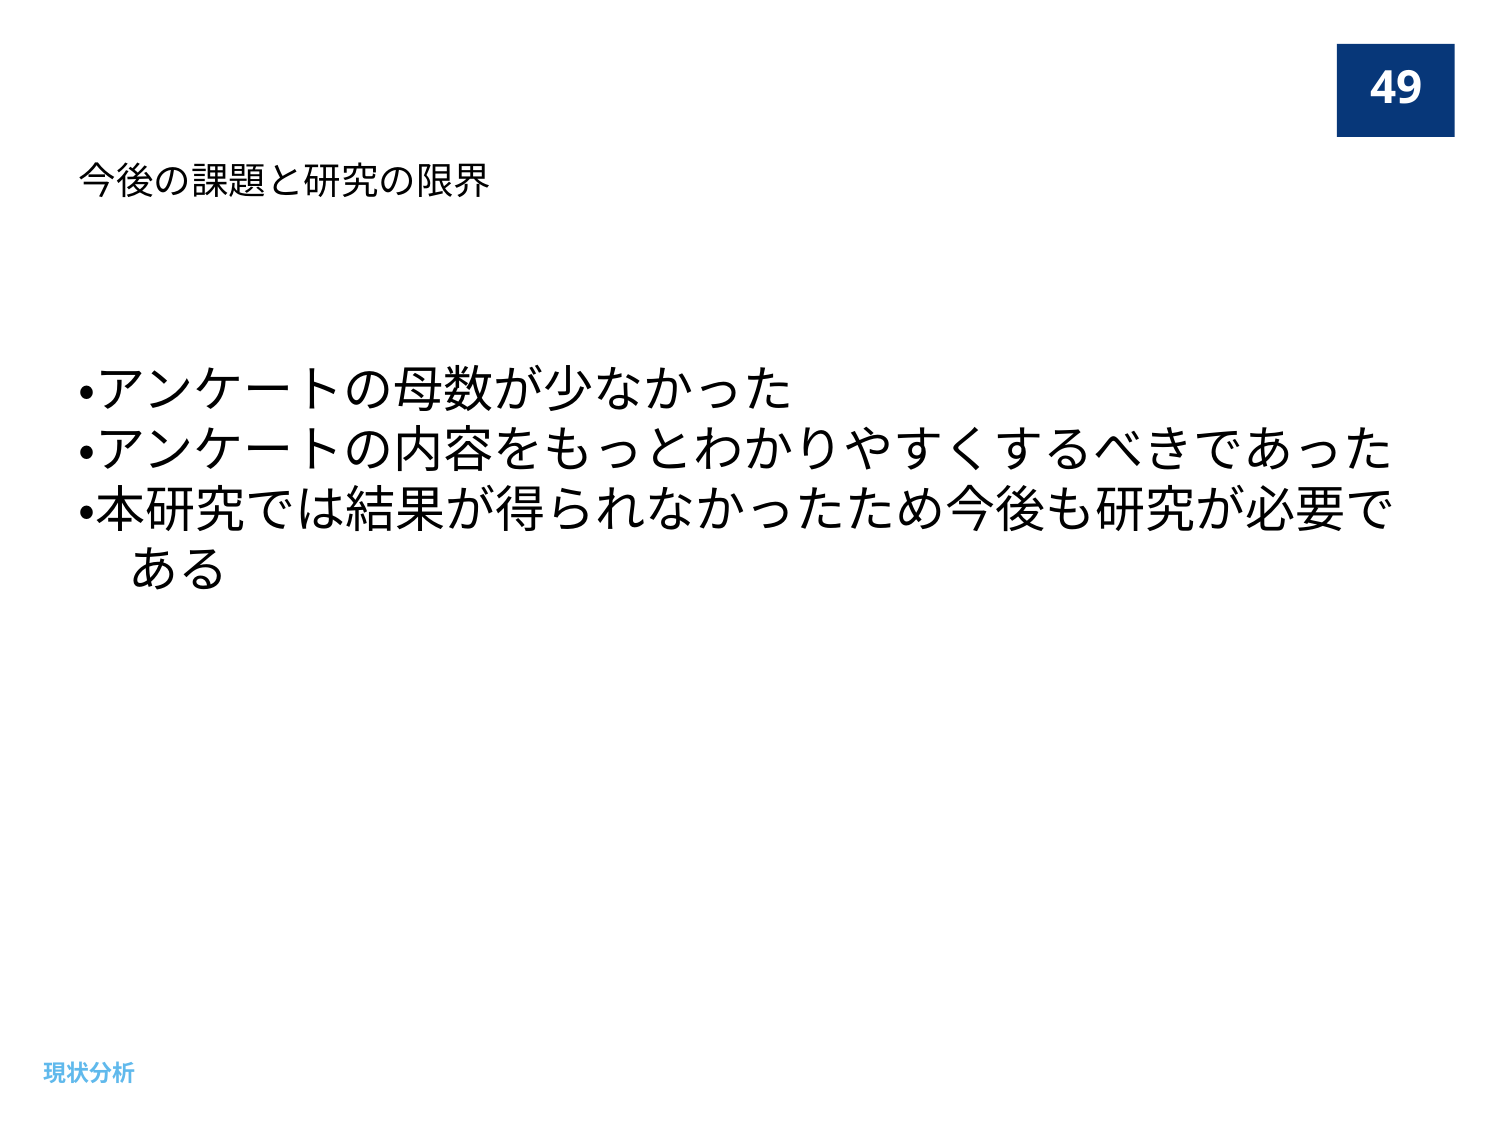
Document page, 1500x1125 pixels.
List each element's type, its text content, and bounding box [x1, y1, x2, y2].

slide_number 49 [1354, 59, 1438, 120]
text_box ・アンケートの母数が少なかった ・アンケートの内容をもっとわかりやすくするべきであった ・本研究では結果が得られなかったため今後も研究が必要で ある [64, 350, 1475, 606]
footer 現状分析 [28, 1042, 1015, 1103]
text_box 今後の課題と研究の限界 [64, 149, 613, 210]
